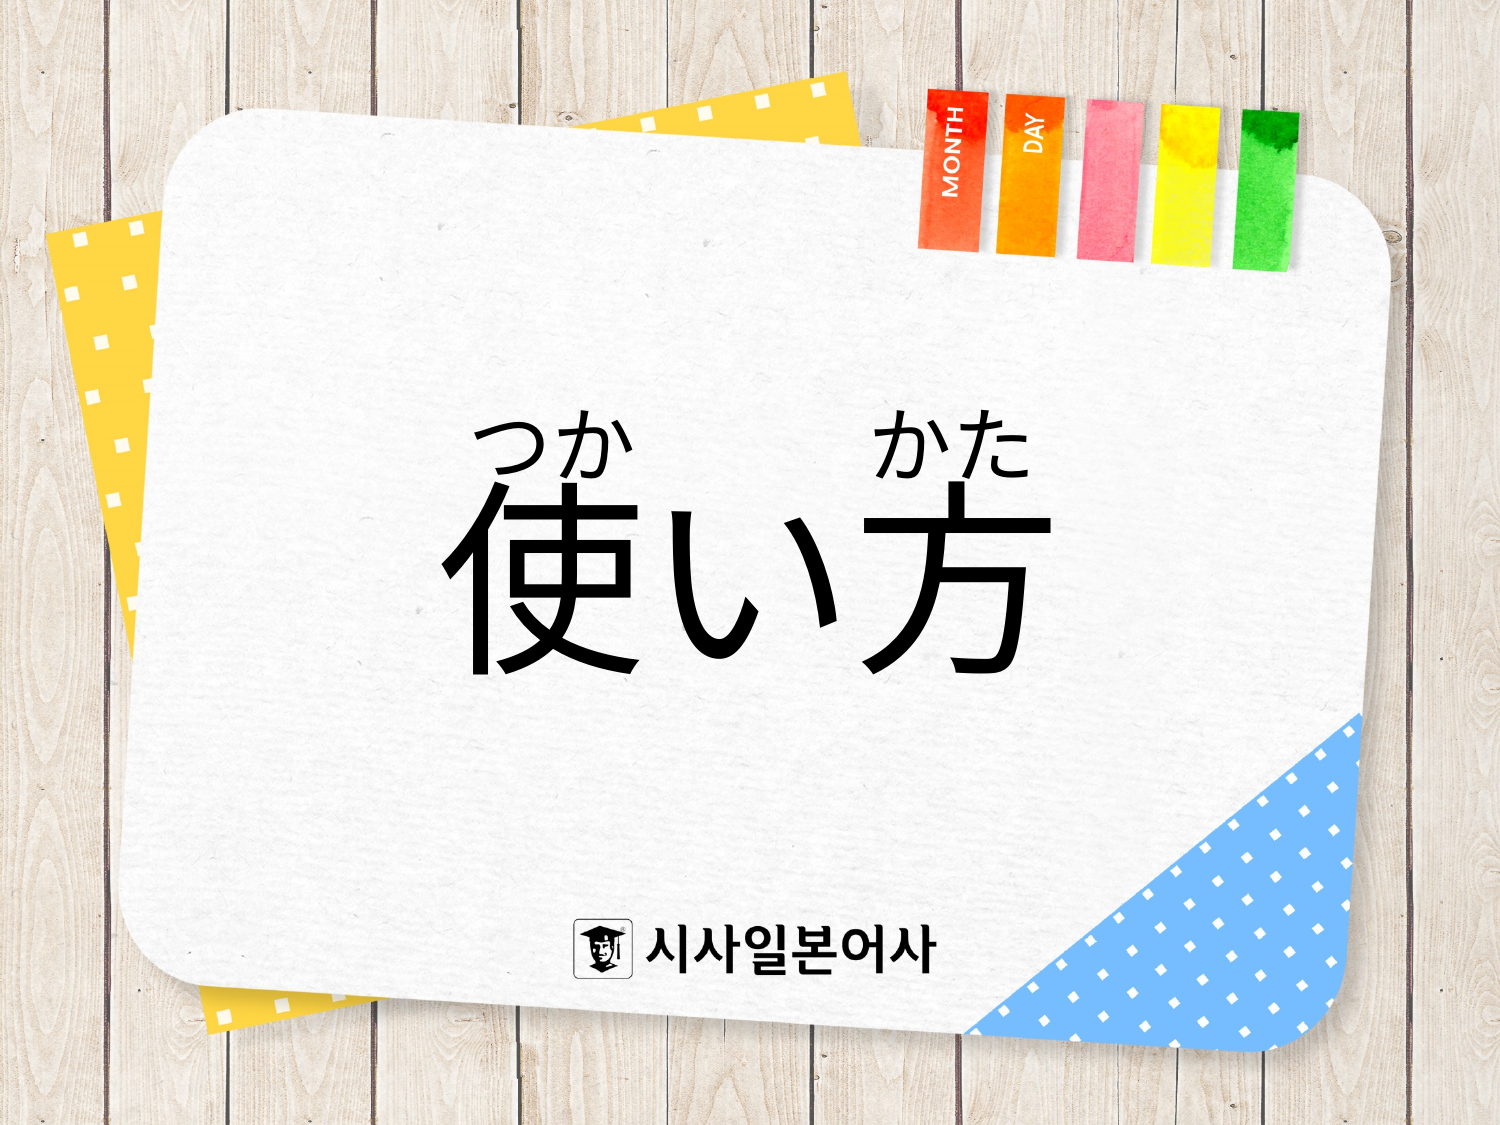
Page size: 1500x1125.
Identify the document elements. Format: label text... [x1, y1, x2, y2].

text_box つか [454, 385, 650, 501]
title 使い方 [75, 338, 1425, 811]
text_box かた [854, 385, 1051, 501]
picture [0, 0, 1500, 1125]
